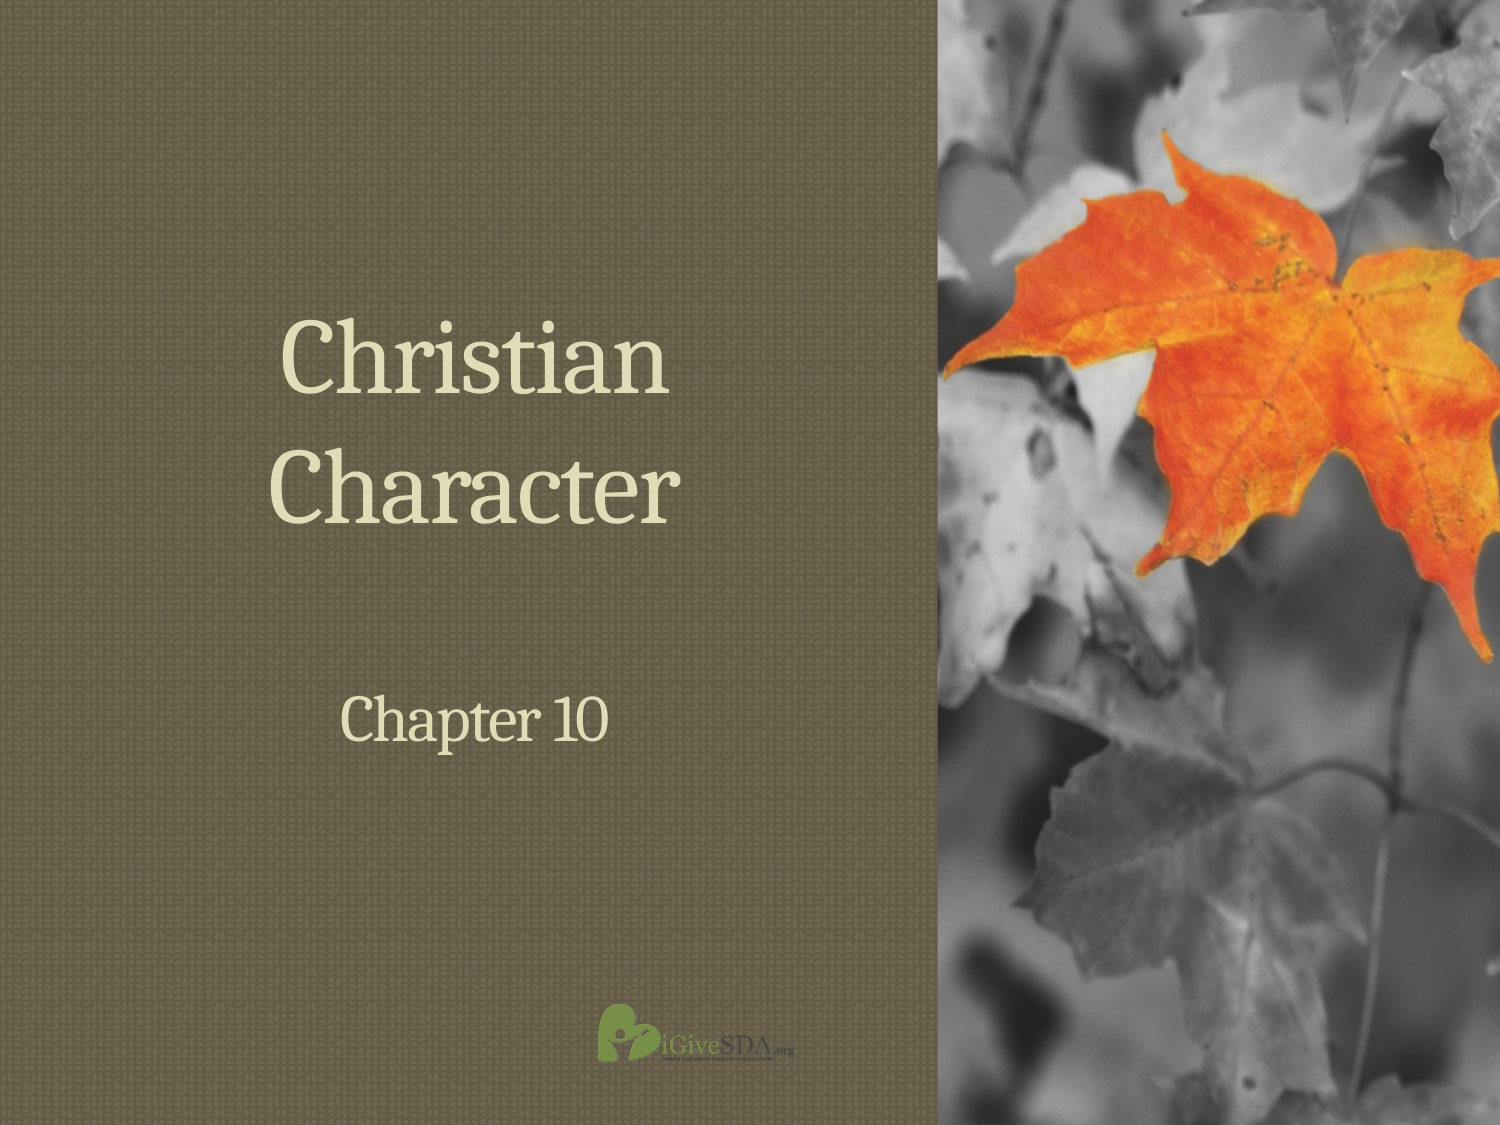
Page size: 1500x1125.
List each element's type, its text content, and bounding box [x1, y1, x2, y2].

picture [936, 0, 1500, 1125]
picture [580, 989, 804, 1077]
title Christian Character Chapter 10 [125, 258, 825, 763]
